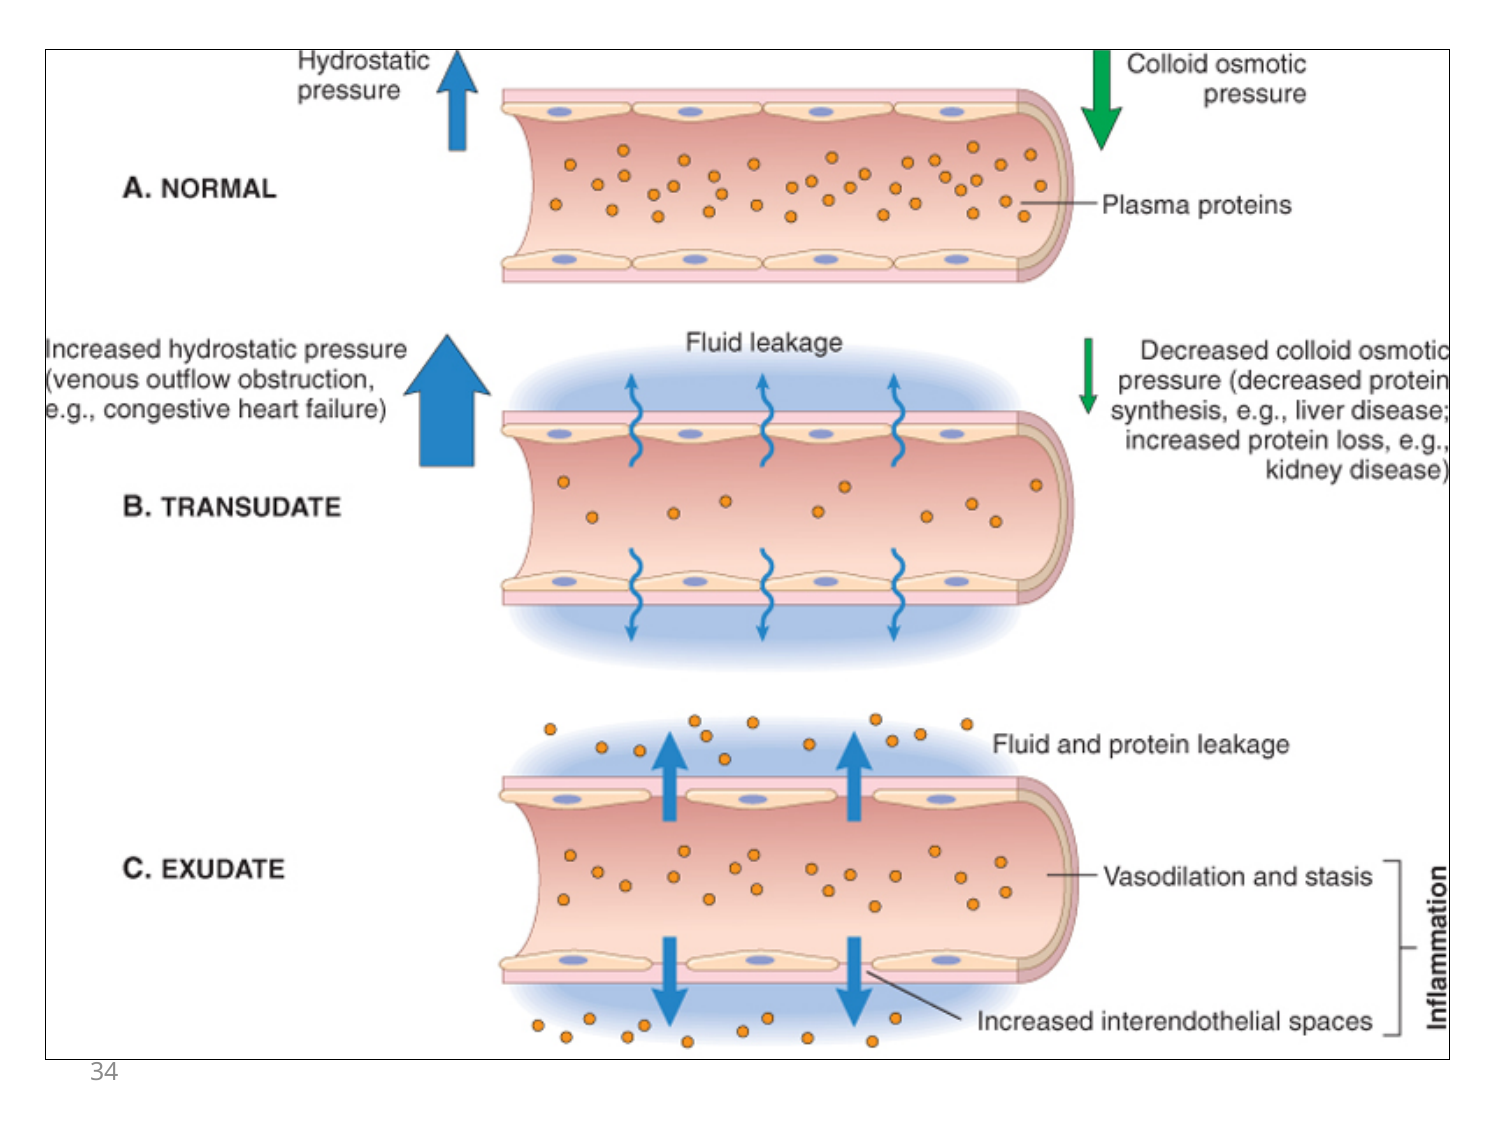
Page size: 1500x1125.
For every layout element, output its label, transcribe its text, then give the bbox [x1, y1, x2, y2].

slide_number 34 [75, 1068, 425, 1103]
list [45, 48, 1451, 1060]
